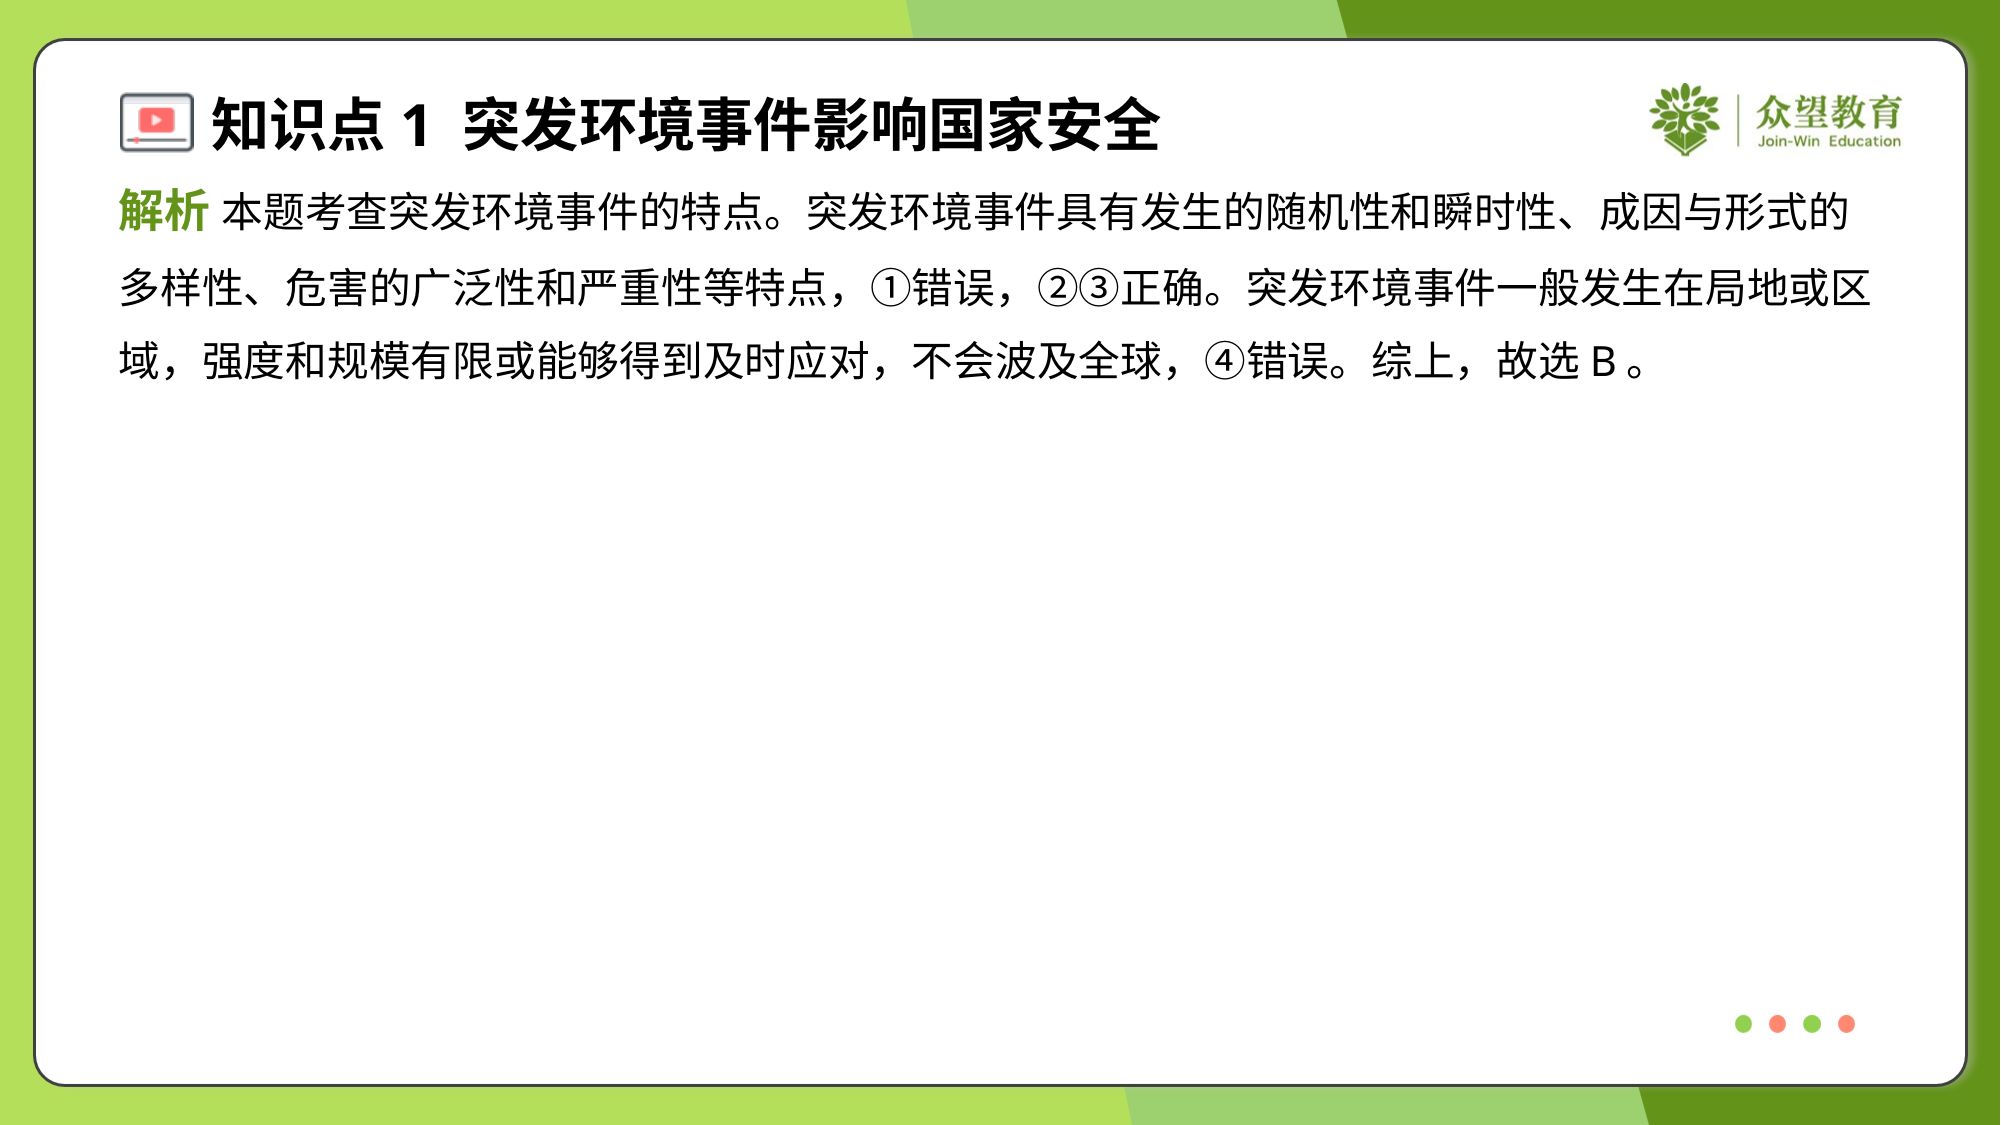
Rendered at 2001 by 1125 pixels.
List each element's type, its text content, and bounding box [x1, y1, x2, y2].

text_box 解析 本题考查突发环境事件的特点。突发环境事件具有发生的随机性和瞬时性、成因与形式的 多样性、危害的广泛性和严重性等特点，①错误，②③正确。突发环境事件一般发生在局地或区 域，强度和规模有限或能够得到及时应对，不会波及全球，④错误。综上，故选B。 [118, 159, 1883, 377]
picture [0, 0, 2000, 1125]
